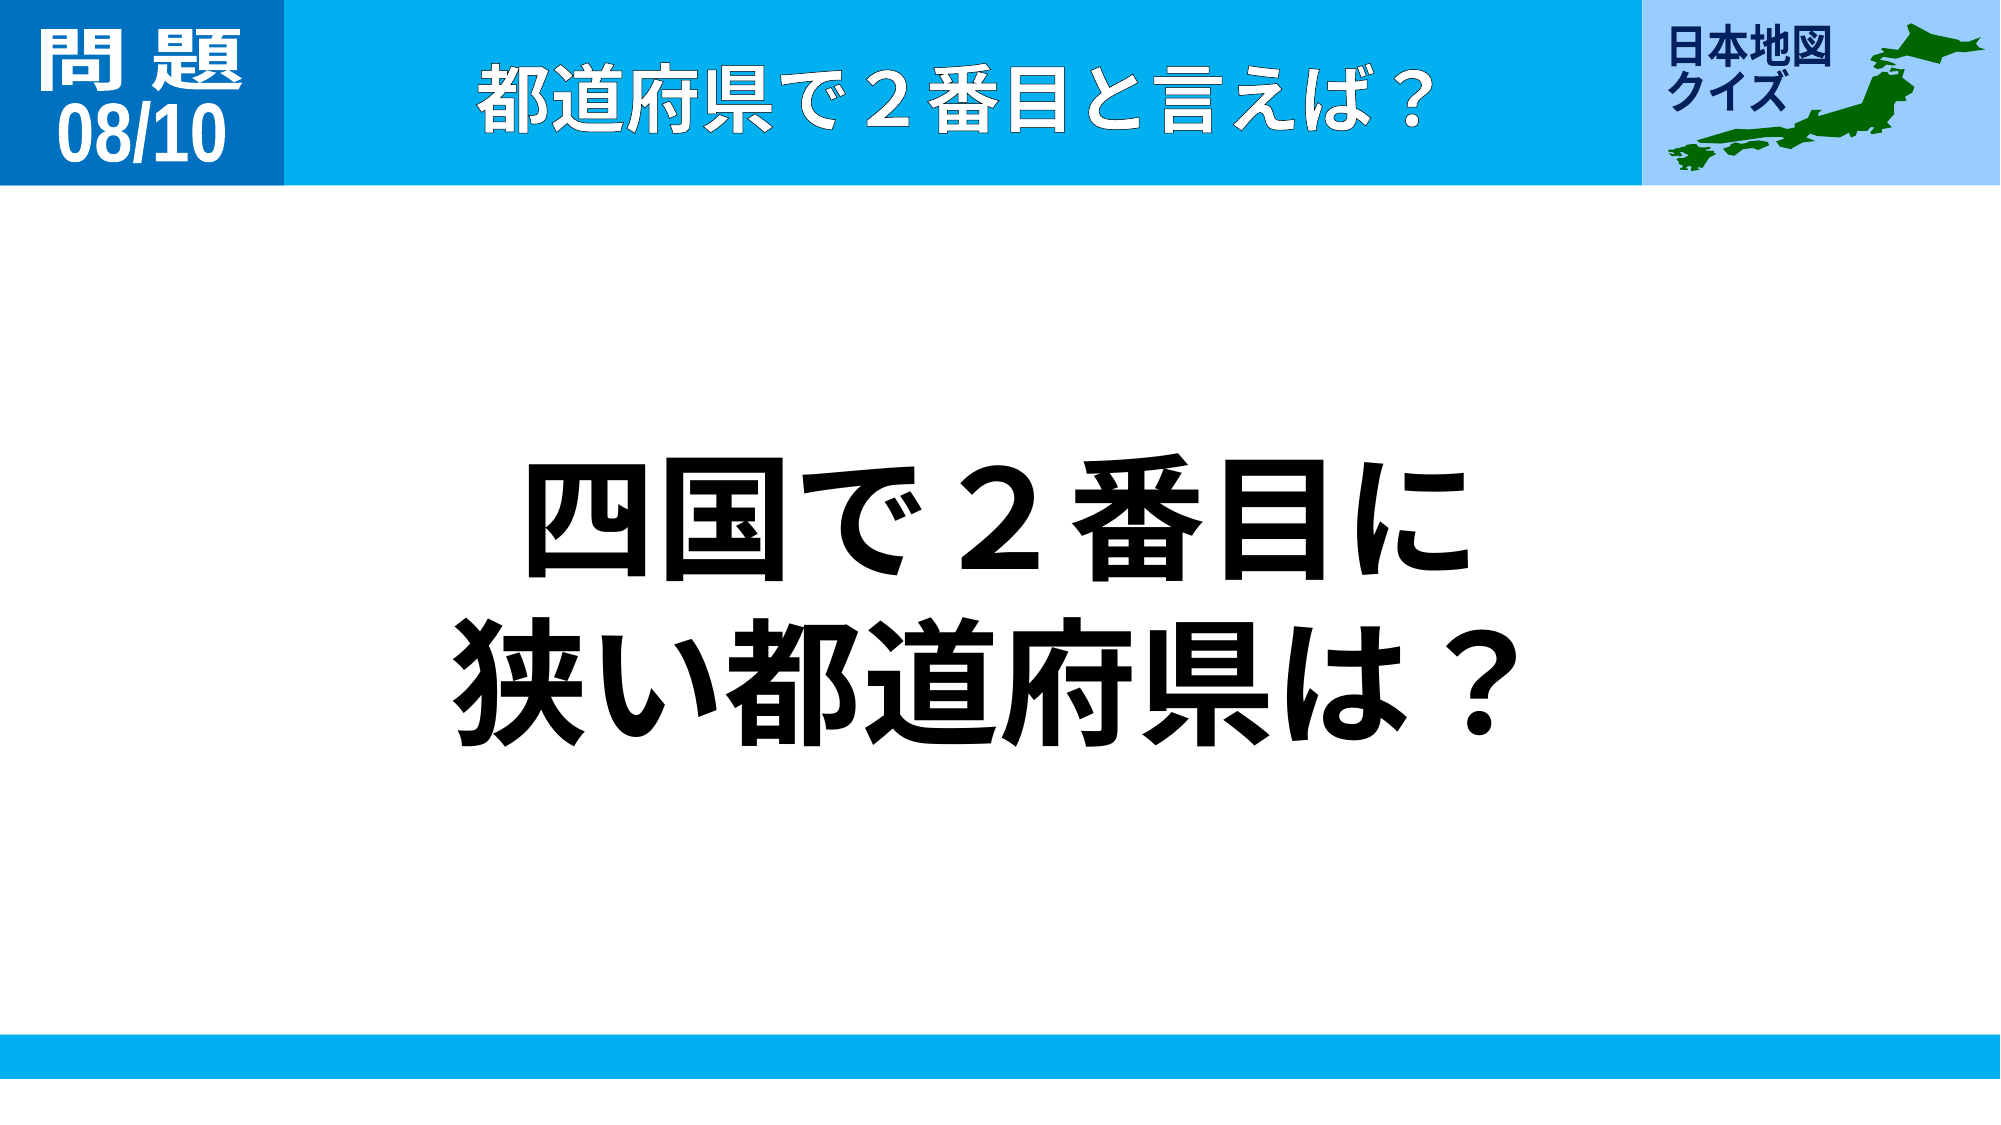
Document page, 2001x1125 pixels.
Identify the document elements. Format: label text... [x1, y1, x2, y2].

text_box [0, 1034, 2000, 1079]
text_box 四国で２番目に 狭い都道府県は？ [435, 424, 1565, 770]
